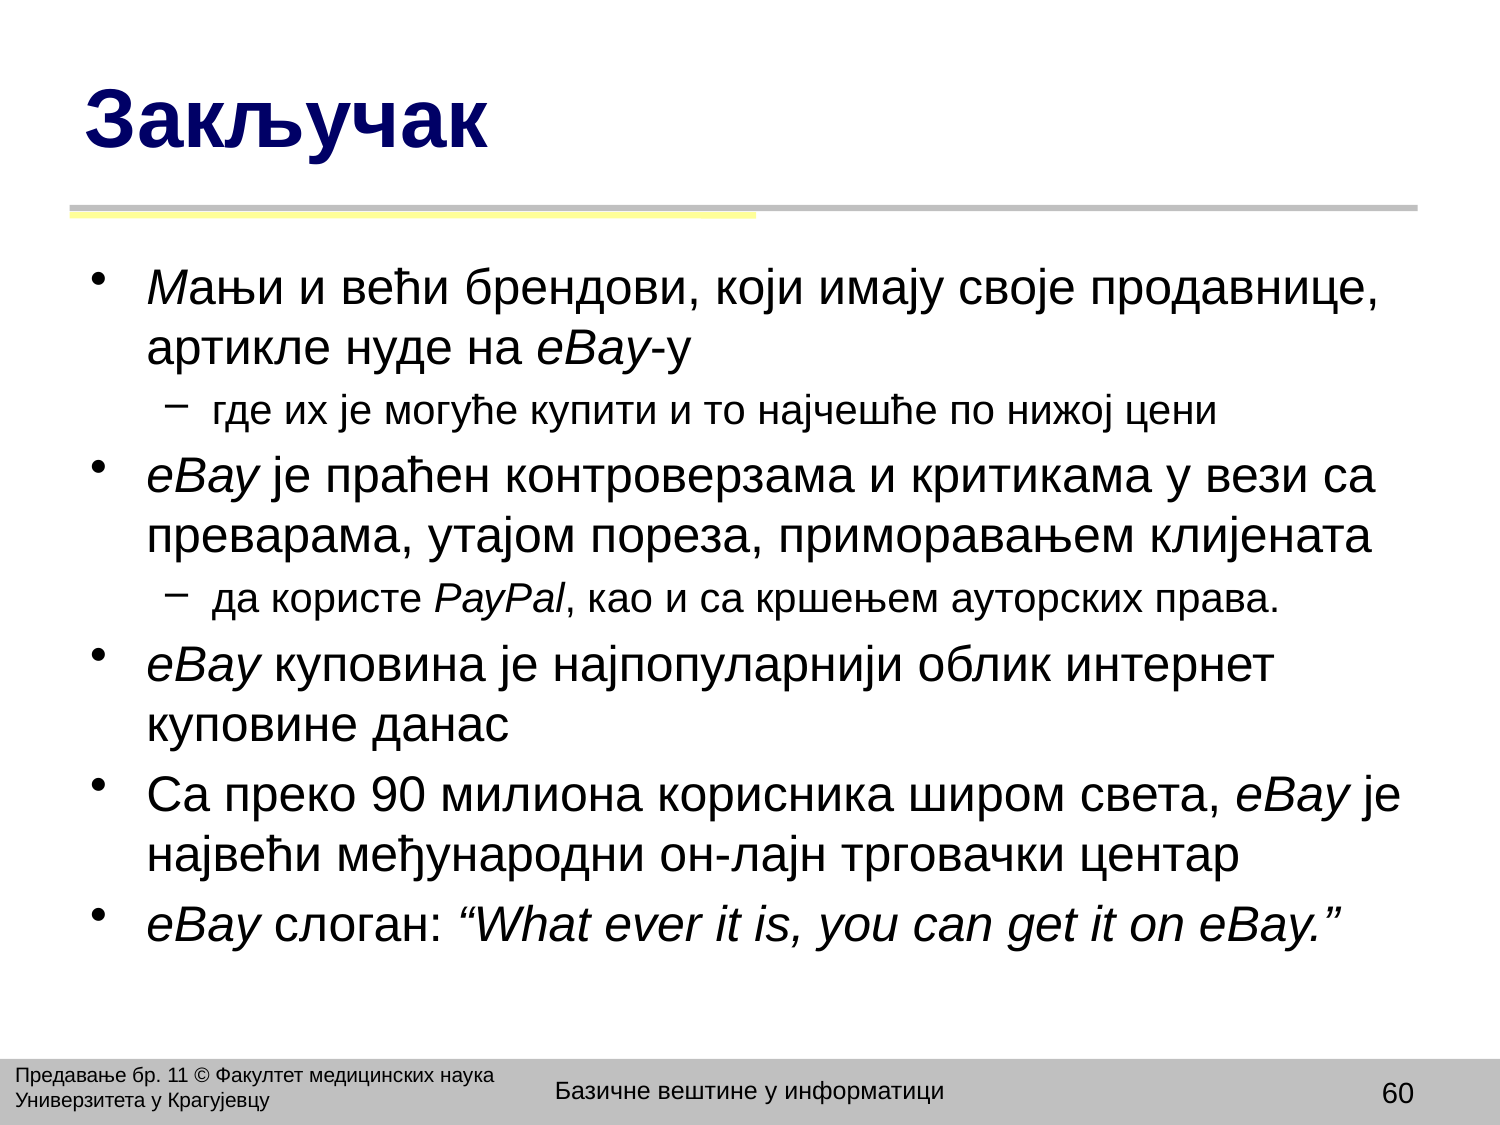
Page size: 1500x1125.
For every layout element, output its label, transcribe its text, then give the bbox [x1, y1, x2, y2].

slide_number Предавање бр. 11 © Факултет медицинских наука Универзитета у Крагујевцу [0, 1053, 621, 1108]
title Закључак [69, 19, 1426, 208]
list Мањи и већи брендови, који имају своје продавнице, артикле нуде на eBay-у где их је могуће купити и то најчешће по нижој цени еВау је праћен контроверзама и критикама у вези са преварама, утајом пореза, приморавањем клијената да користе РауРаl, као и са кршењем ауторских права. eBay куповина је најпопуларнији облик интернет куповине данас Са преко 90 милиона корисника широм света, eBay je највећи међународни он-лајн трговачки центар eBay слоган: “What ever it is, you can get it on eBay.” [74, 246, 1426, 1023]
footer Базичне вештине у информатици [512, 1066, 988, 1125]
slide_number 60 [1079, 1066, 1430, 1125]
